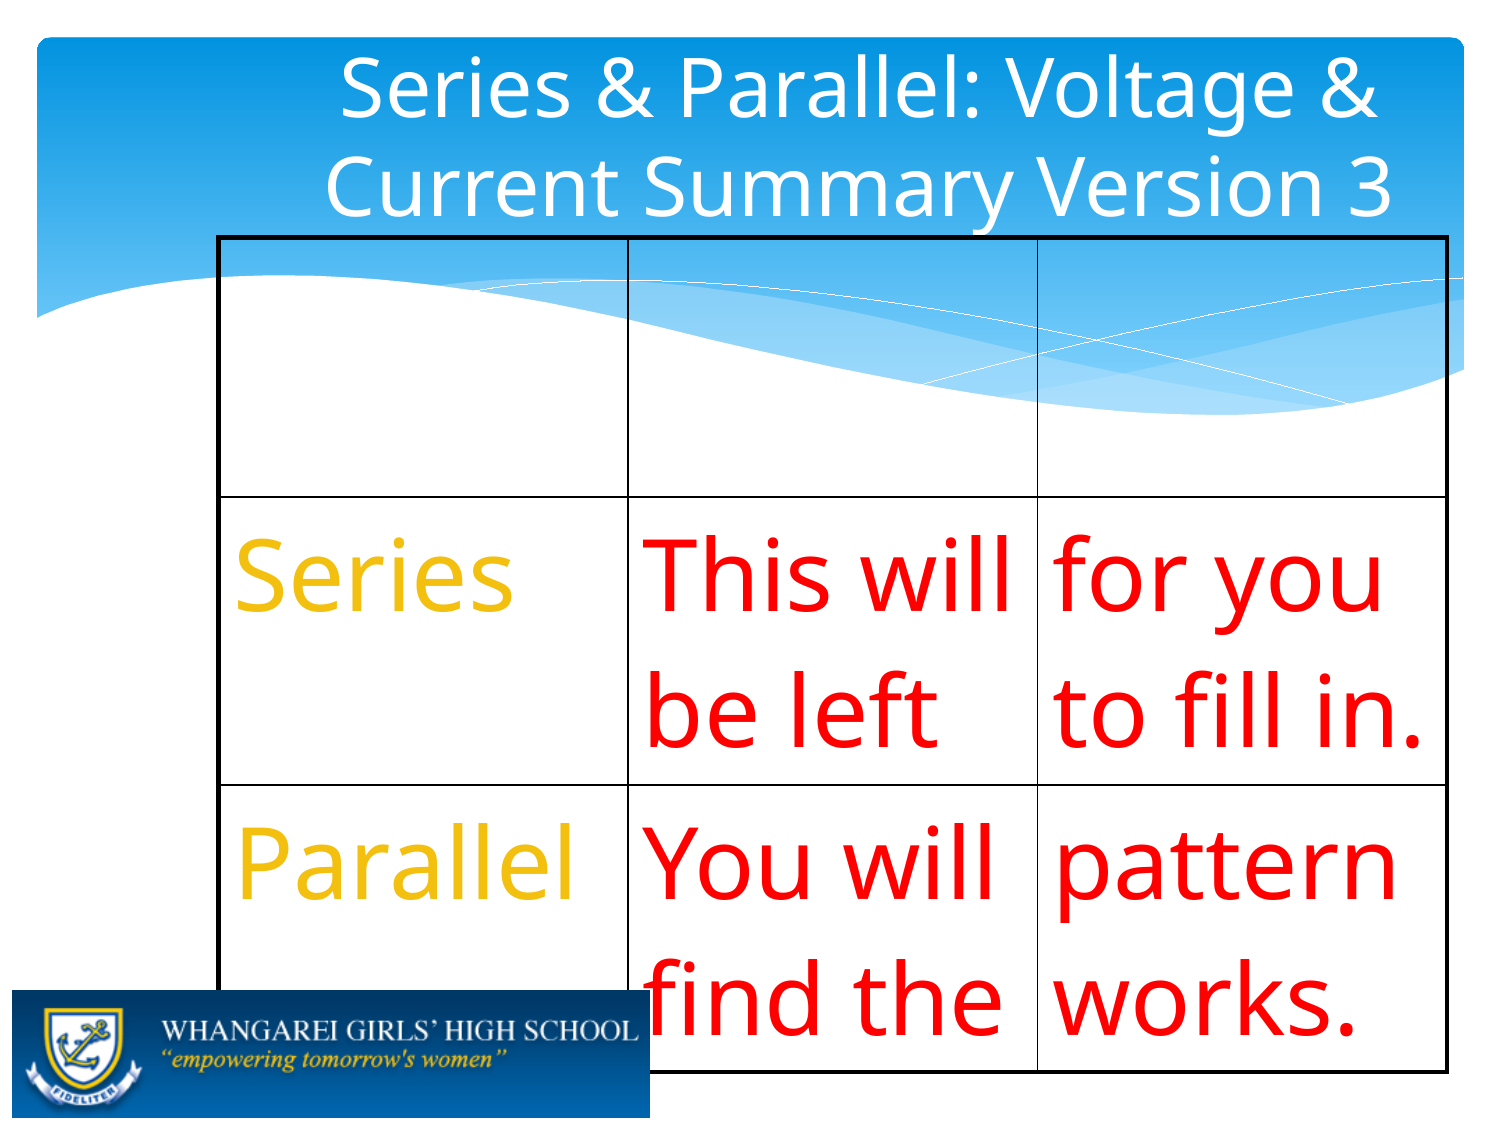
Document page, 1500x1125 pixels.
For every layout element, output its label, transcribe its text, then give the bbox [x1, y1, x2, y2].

table_header [1038, 240, 1445, 496]
table_cell This will be left [629, 498, 1037, 784]
picture [12, 990, 651, 1118]
table_cell Parallel [221, 786, 627, 988]
table_cell pattern works. [1038, 786, 1445, 1070]
table_header [629, 240, 1037, 496]
table_cell Series [221, 498, 627, 784]
table_cell You will find the [629, 786, 1037, 1070]
table_cell for you to fill in. [1038, 498, 1445, 784]
table_header [221, 240, 627, 496]
title Series & Parallel: Voltage & Current Summary Version 3 [253, 24, 1466, 243]
